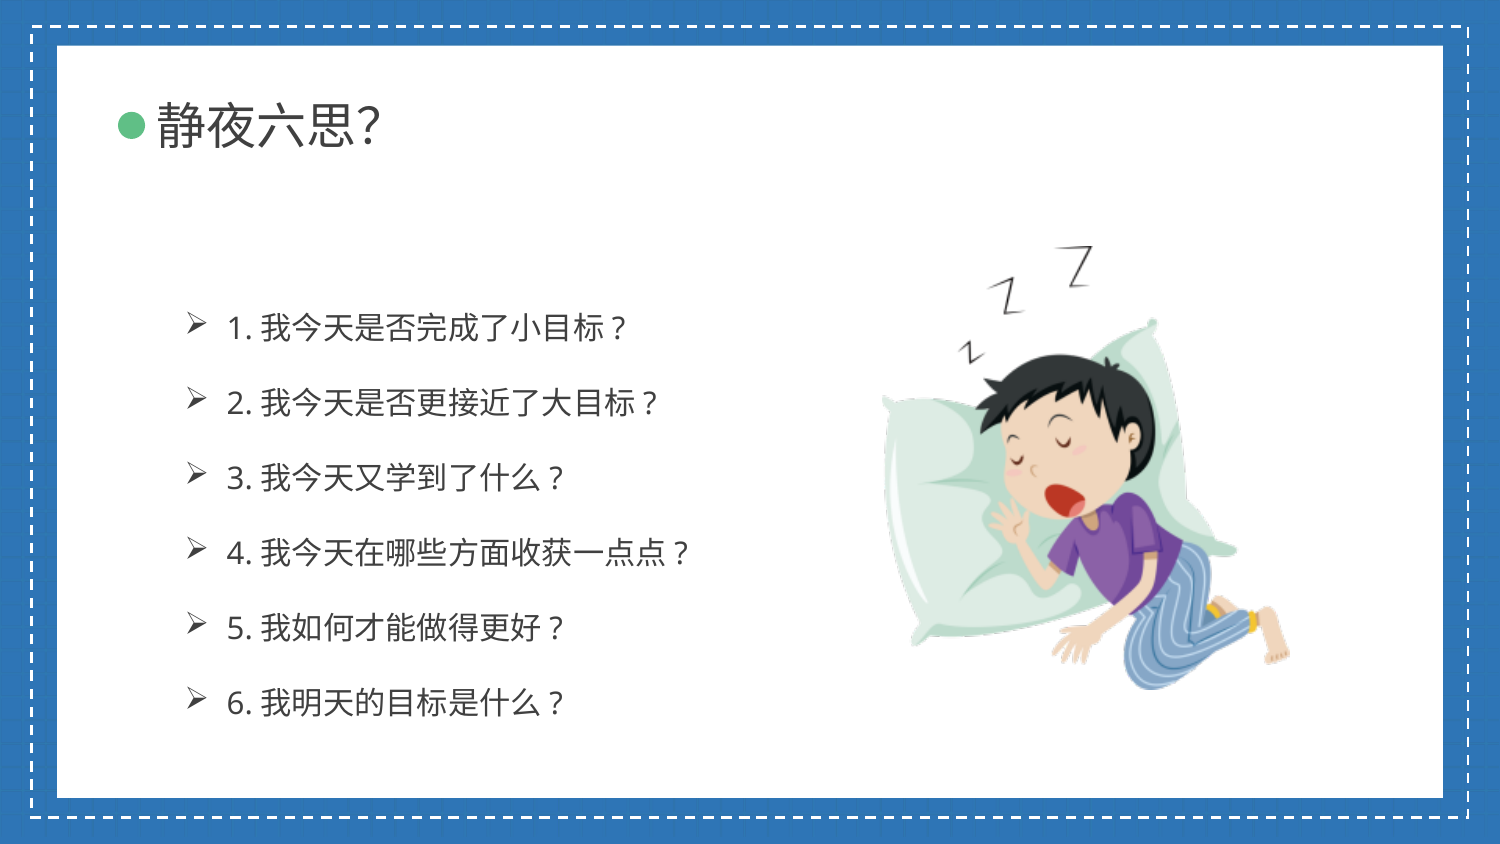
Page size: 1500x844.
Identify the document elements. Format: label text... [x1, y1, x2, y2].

text_box [0, 0, 1499, 837]
text_box 静夜六思？ [145, 89, 726, 161]
text_box [116, 110, 147, 140]
text_box 1.我今天是否完成了小目标? 2.我今天是否更接近了大目标? 3.我今天又学到了什么? 4.我今天在哪些方面收获一点点? 5.我如何才能做得更好? 6.我明天的目标是什么? [173, 265, 776, 726]
picture [882, 246, 1290, 690]
